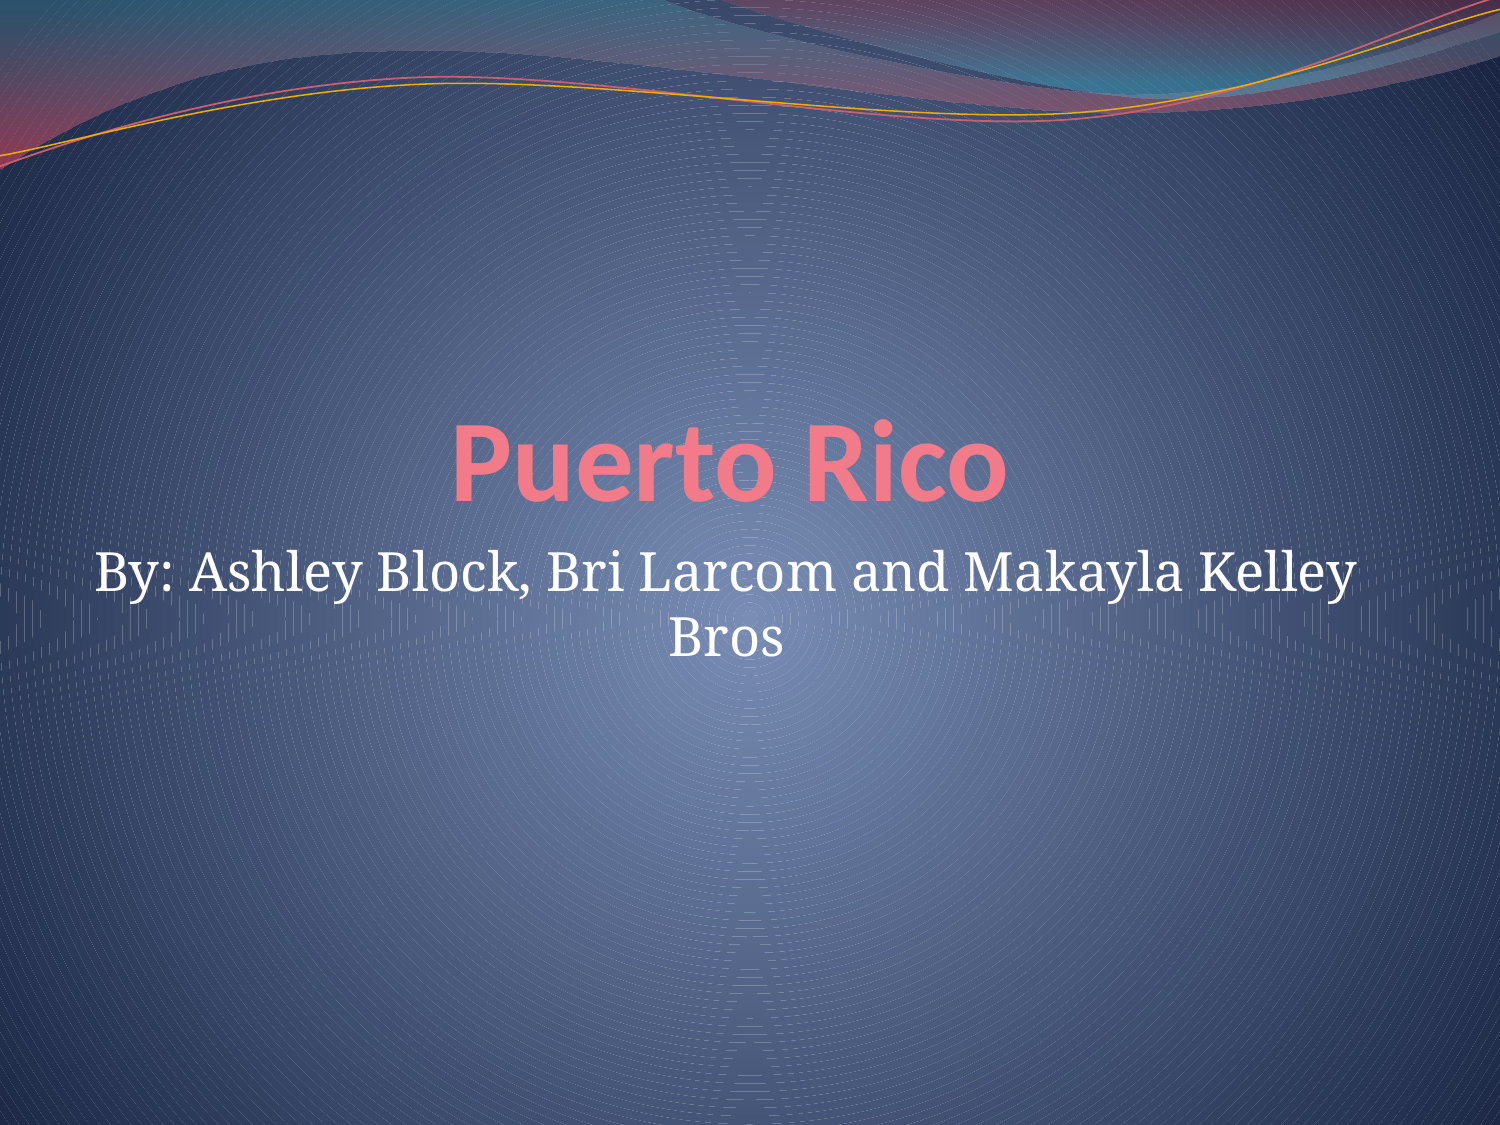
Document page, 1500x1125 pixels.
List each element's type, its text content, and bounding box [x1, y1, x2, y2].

subtitle By: Ashley Block, Bri Larcom and Makayla Kelley Bros [87, 529, 1376, 818]
title Puerto Rico [87, 224, 1376, 525]
